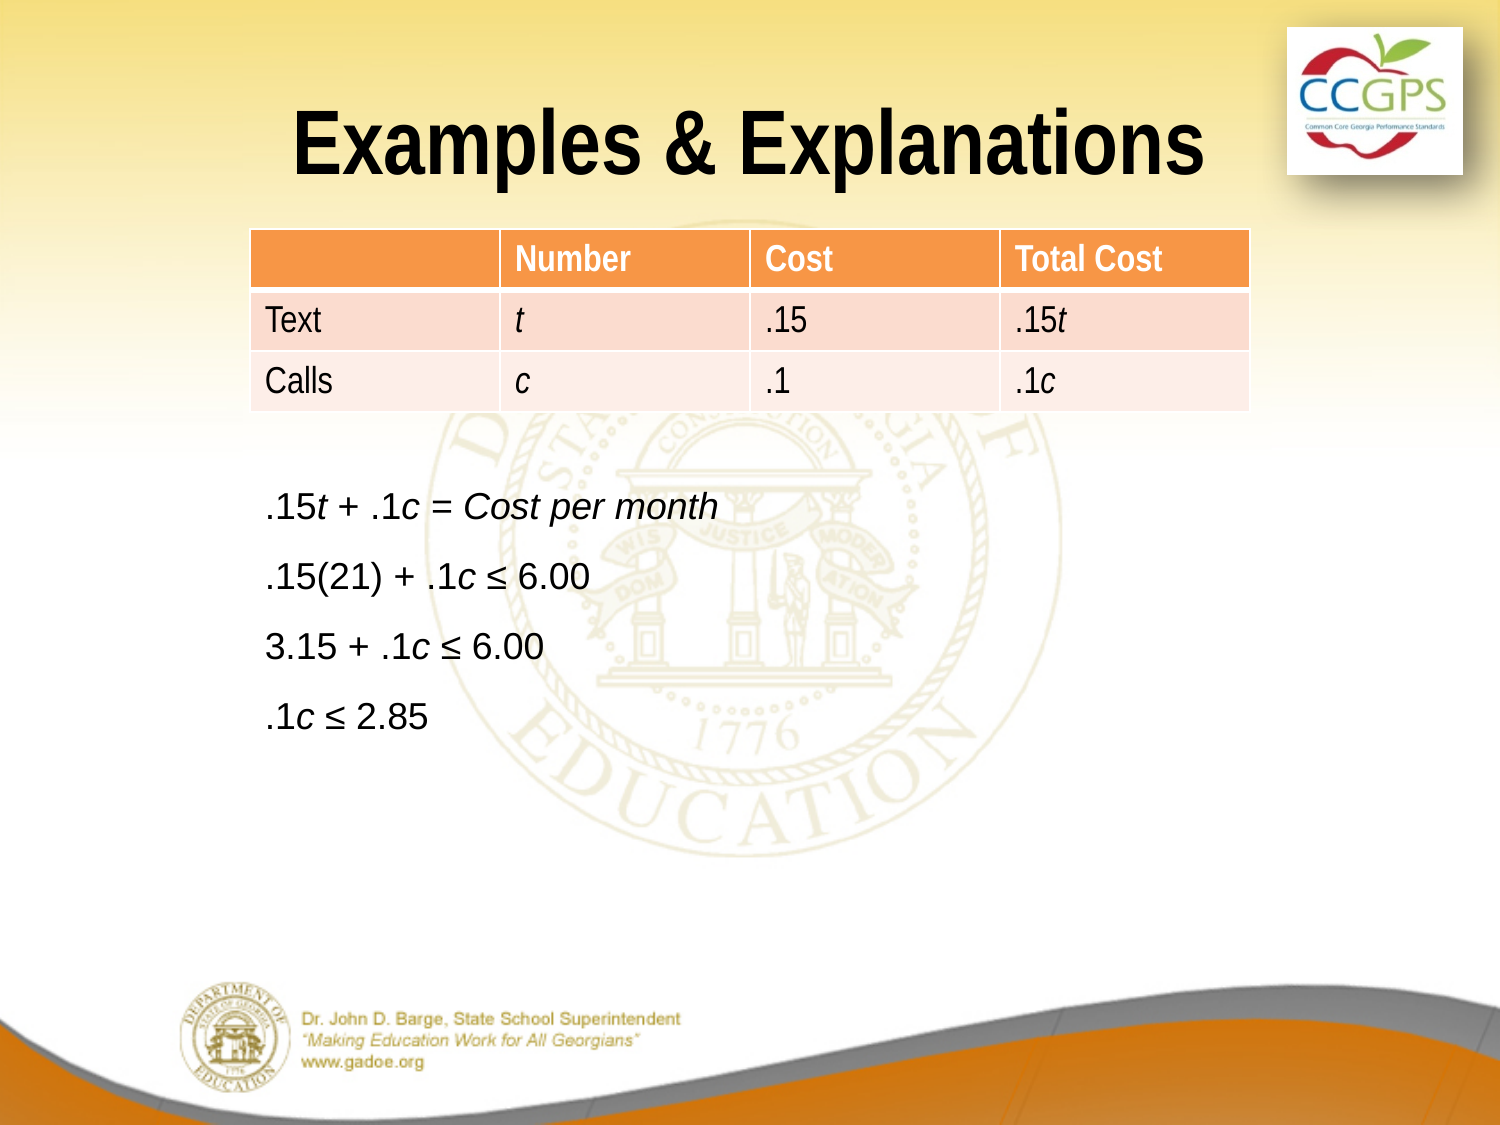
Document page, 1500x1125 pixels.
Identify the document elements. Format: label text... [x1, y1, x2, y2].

table_cell .1c [1001, 352, 1249, 411]
table_header Number [501, 230, 749, 287]
subtitle [224, 287, 1276, 926]
title Examples & Explanations [112, 74, 1281, 201]
table_cell .15 [751, 293, 999, 350]
table_cell Calls [251, 352, 499, 411]
table_cell .1 [751, 352, 999, 411]
table_cell t [501, 293, 749, 350]
table_header [251, 230, 499, 287]
table_header Cost [751, 230, 999, 287]
table_cell Text [251, 293, 499, 350]
table_cell c [501, 352, 749, 411]
table_header Total Cost [1001, 230, 1249, 287]
text_box .15t + .1c = Cost per month .15(21) + .1c ≤ 6.00 3.15 + .1c ≤ 6.00 .1c ≤ 2.85 [249, 474, 1250, 745]
picture [0, 0, 1500, 1125]
table_cell .15t [1001, 293, 1249, 350]
